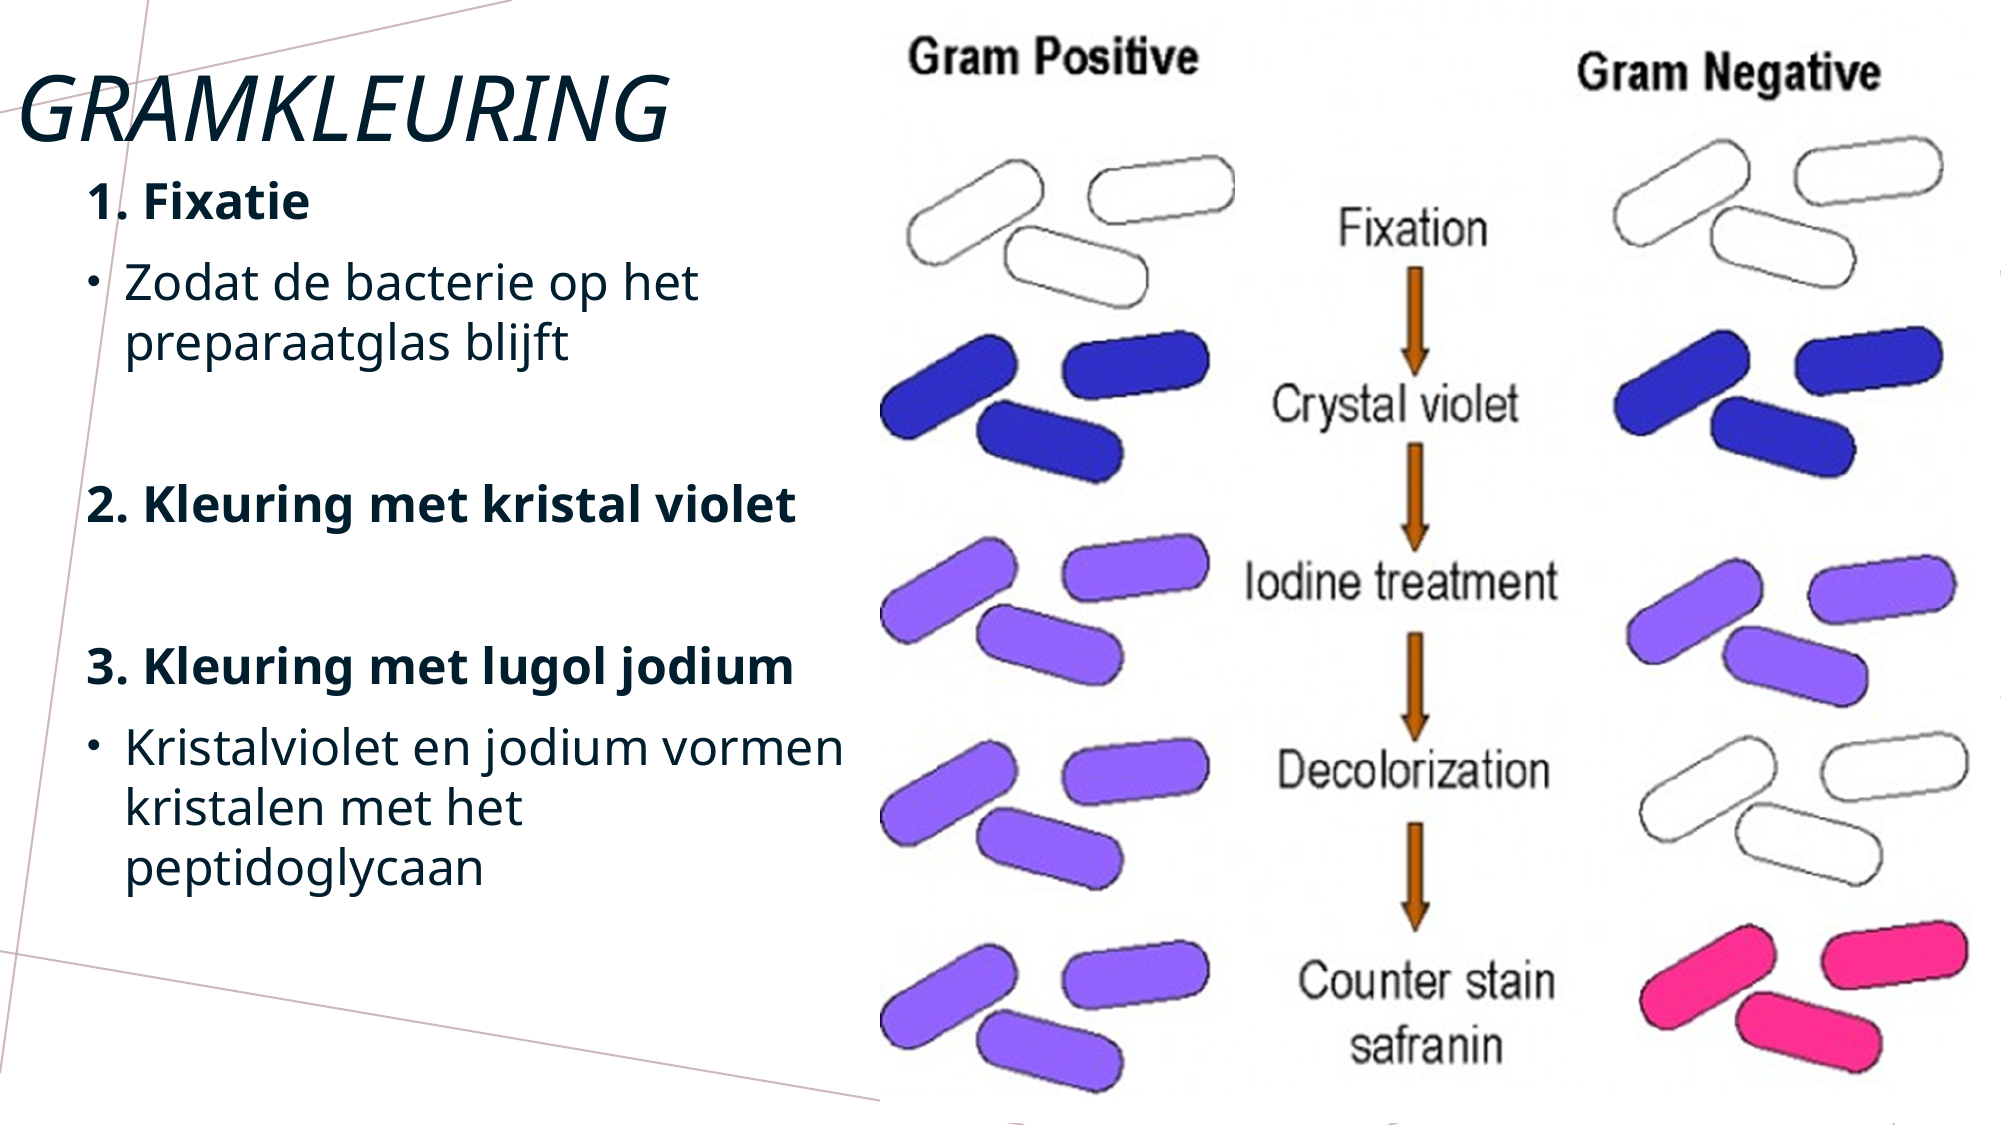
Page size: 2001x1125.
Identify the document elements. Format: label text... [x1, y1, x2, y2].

title Gramkleuring [0, 0, 829, 225]
list 1. Fixatie Zodat de bacterie op het preparaatglas blijft 2. Kleuring met kristal violet 3. Kleuring met lugol jodium Kristalviolet en jodium vormen kristalen met het peptidoglycaan [71, 162, 880, 1069]
picture [880, 0, 2000, 1123]
